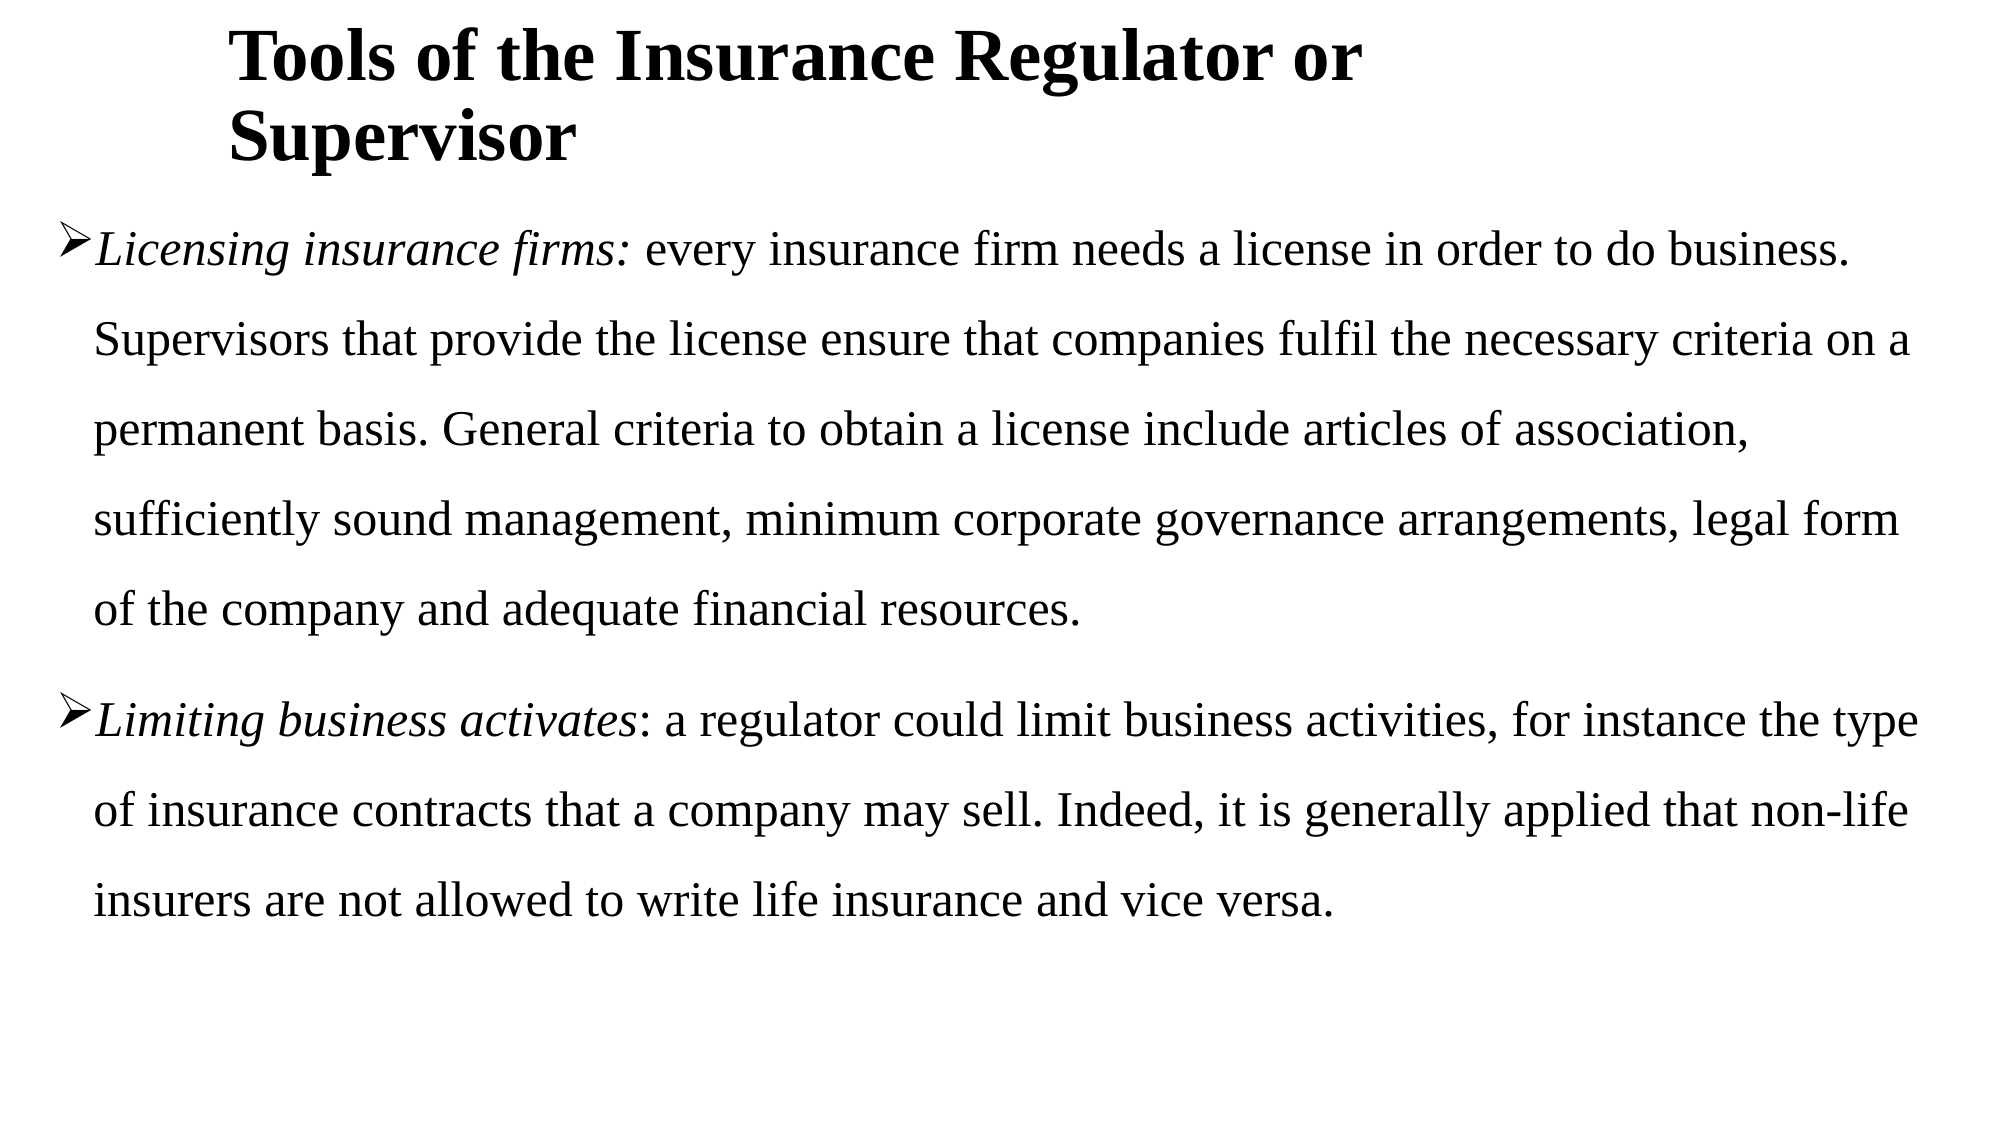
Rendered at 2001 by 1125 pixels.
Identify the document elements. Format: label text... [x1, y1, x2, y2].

title Tools of the Insurance Regulator or Supervisor [213, 37, 1708, 156]
list Licensing insurance firms: every insurance firm needs a license in order to do business. Supervisors that provide the license ensure that companies fulfil the necessary criteria on a permanent basis. General criteria to obtain a license include articles of association, sufficiently sound management, minimum corporate governance arrangements, legal form of the company and adequate financial resources. Limiting business activates: a regulator could limit business activities, for instance the type of insurance contracts that a company may sell. Indeed, it is generally applied that non-life insurers are not allowed to write life insurance and vice versa. [40, 178, 1948, 1000]
